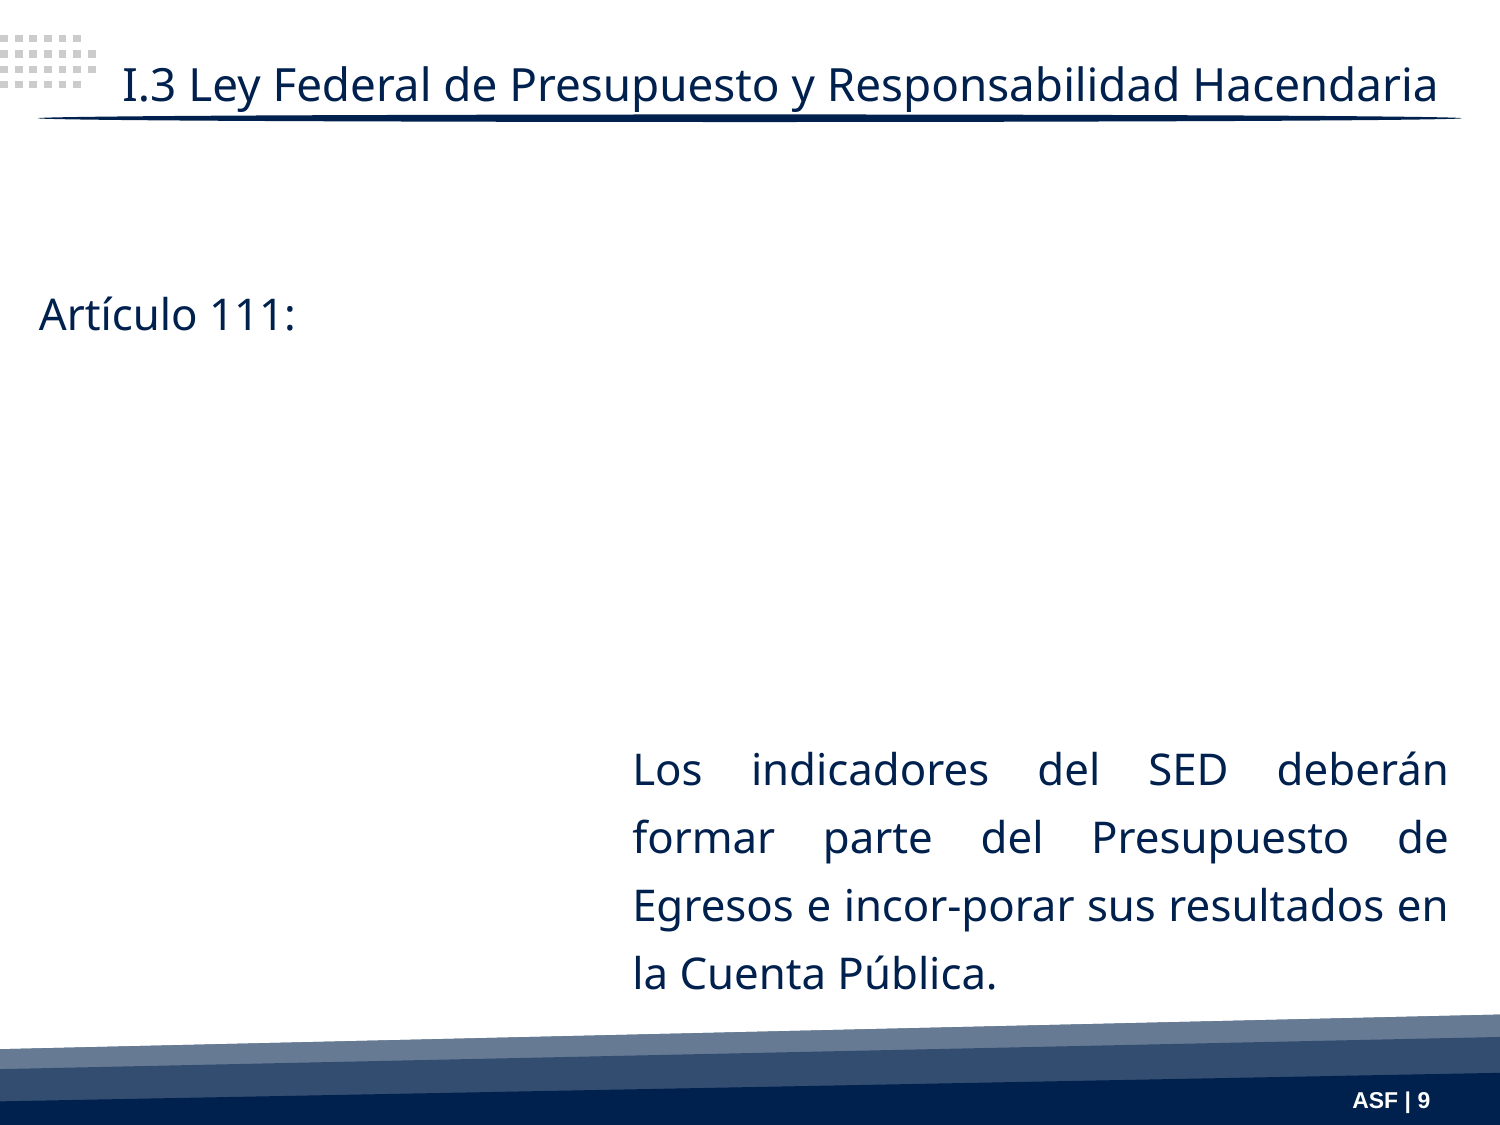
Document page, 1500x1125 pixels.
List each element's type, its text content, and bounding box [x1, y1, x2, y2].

slide_number ASF | 9 [1337, 1078, 1489, 1125]
text_box I.3 Ley Federal de Presupuesto y Responsabilidad Hacendaria [107, 48, 1500, 119]
text_box Artículo 111: [24, 263, 311, 415]
text_box [38, 114, 1462, 123]
text_box Los indicadores del SED deberán formar parte del Presupuesto de Egresos e incor-porar sus resultados en la Cuenta Pública. [617, 718, 1465, 1074]
